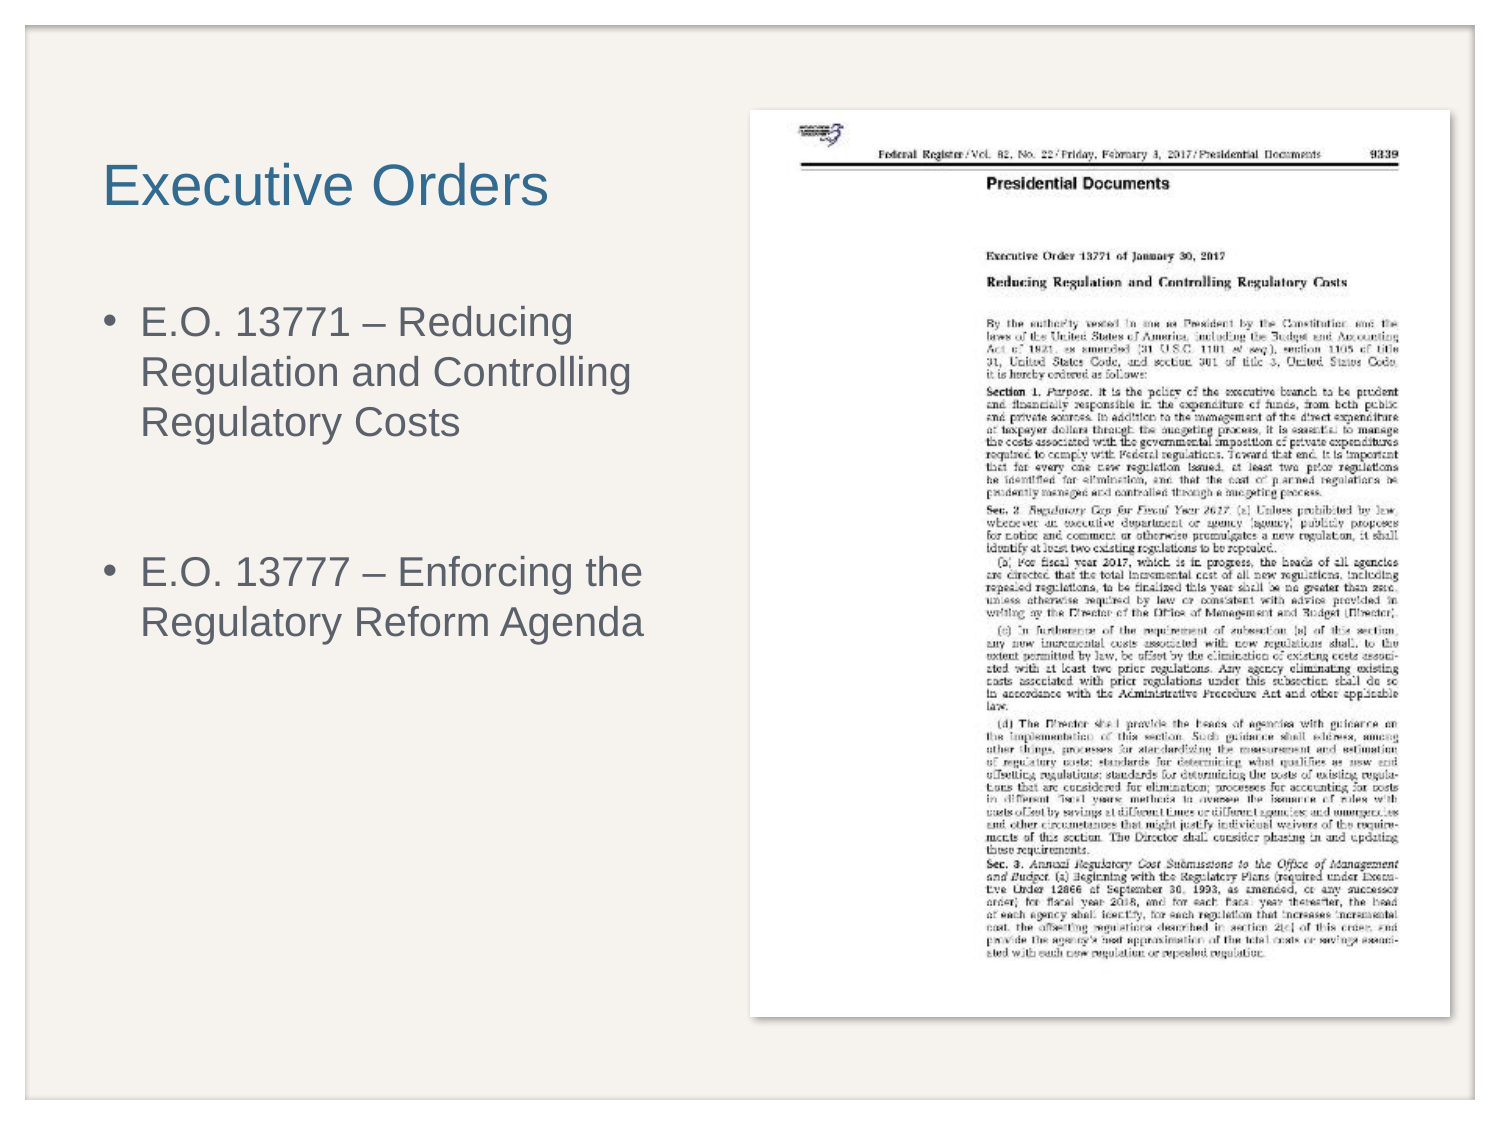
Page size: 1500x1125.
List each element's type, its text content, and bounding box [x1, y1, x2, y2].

list E.O. 13771 – Reducing Regulation and Controlling Regulatory Costs E.O. 13777 – Enforcing the Regulatory Reform Agenda [87, 287, 713, 1038]
title Executive Orders [87, 139, 744, 225]
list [749, 109, 1451, 1017]
